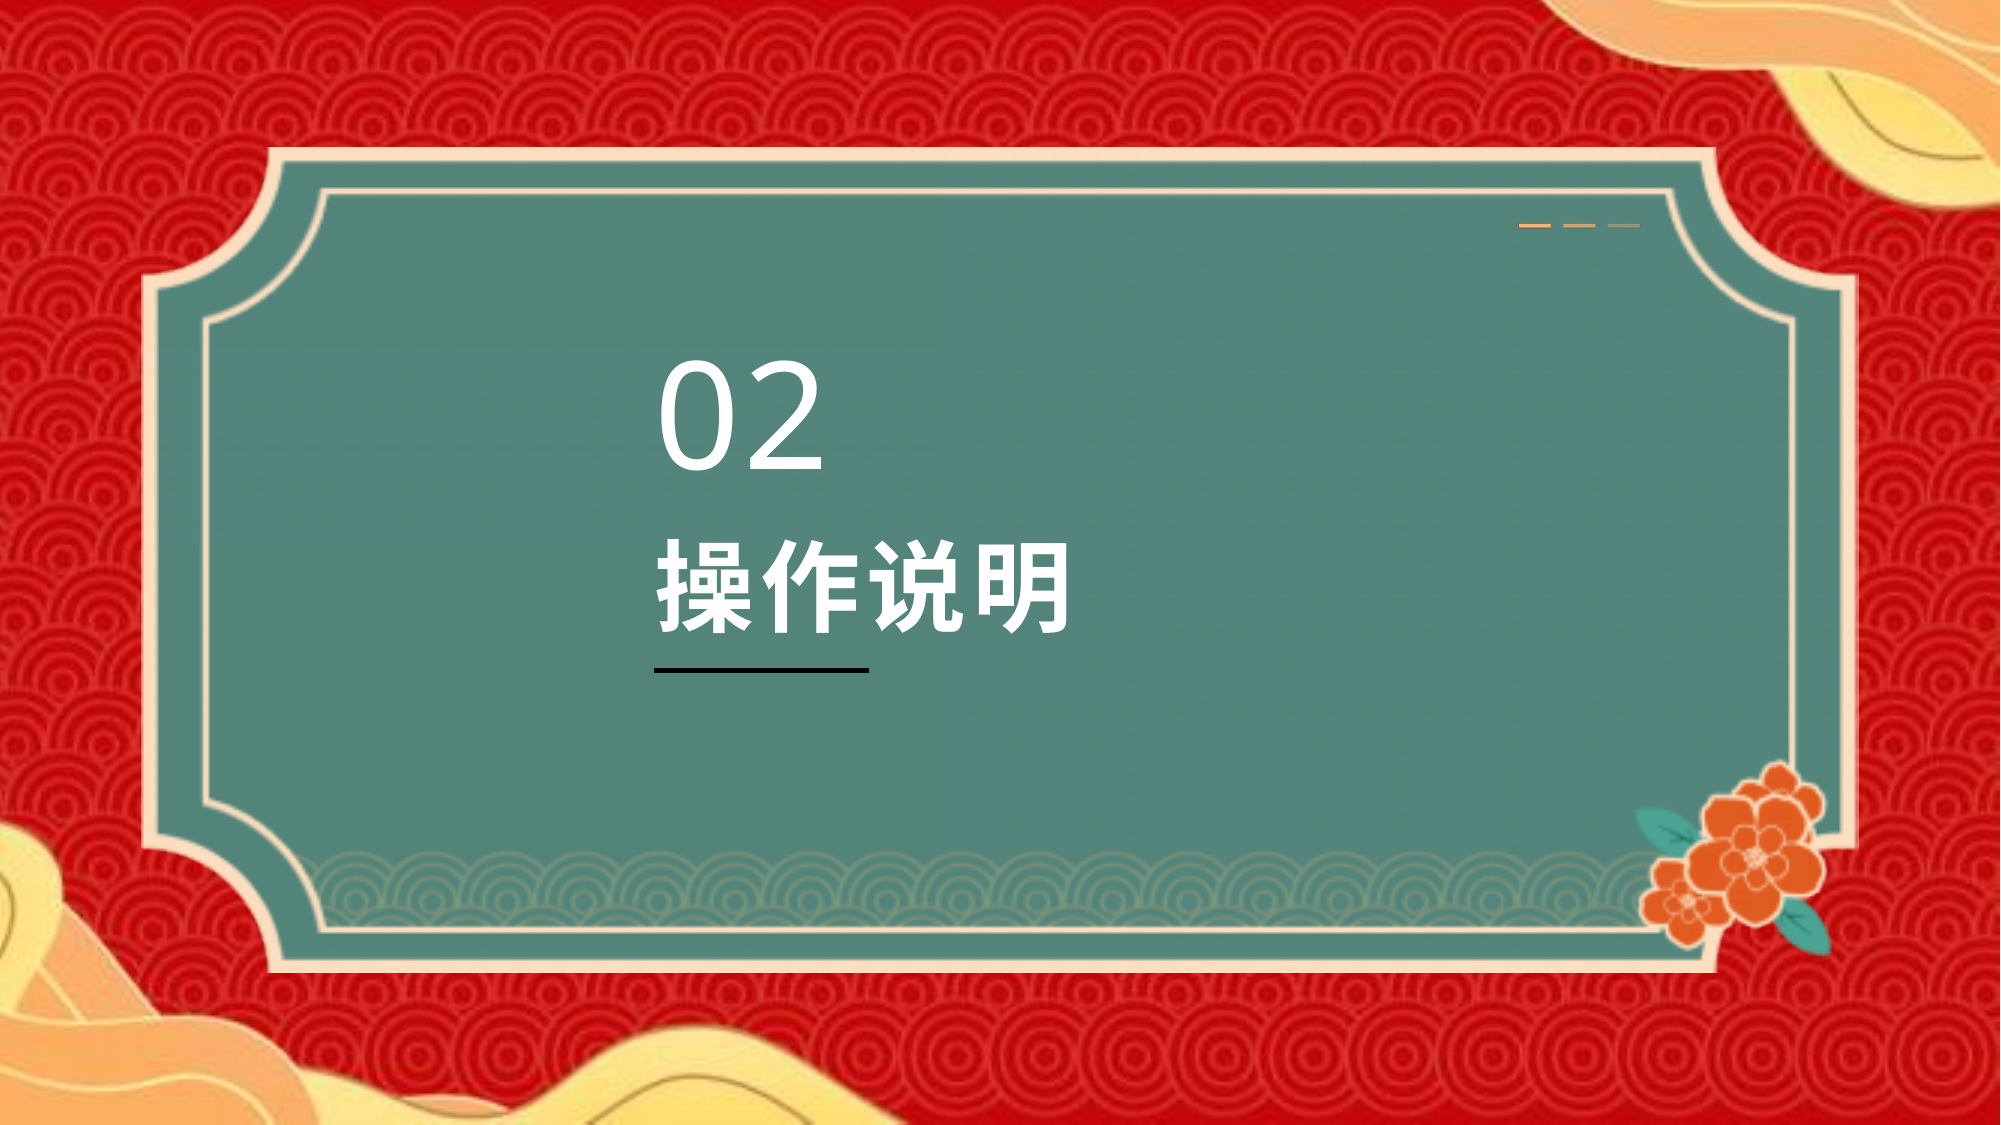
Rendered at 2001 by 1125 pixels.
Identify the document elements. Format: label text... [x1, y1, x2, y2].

picture [0, 0, 2000, 1125]
text_box 02 [654, 245, 1189, 500]
title 操作说明 [654, 510, 2000, 660]
